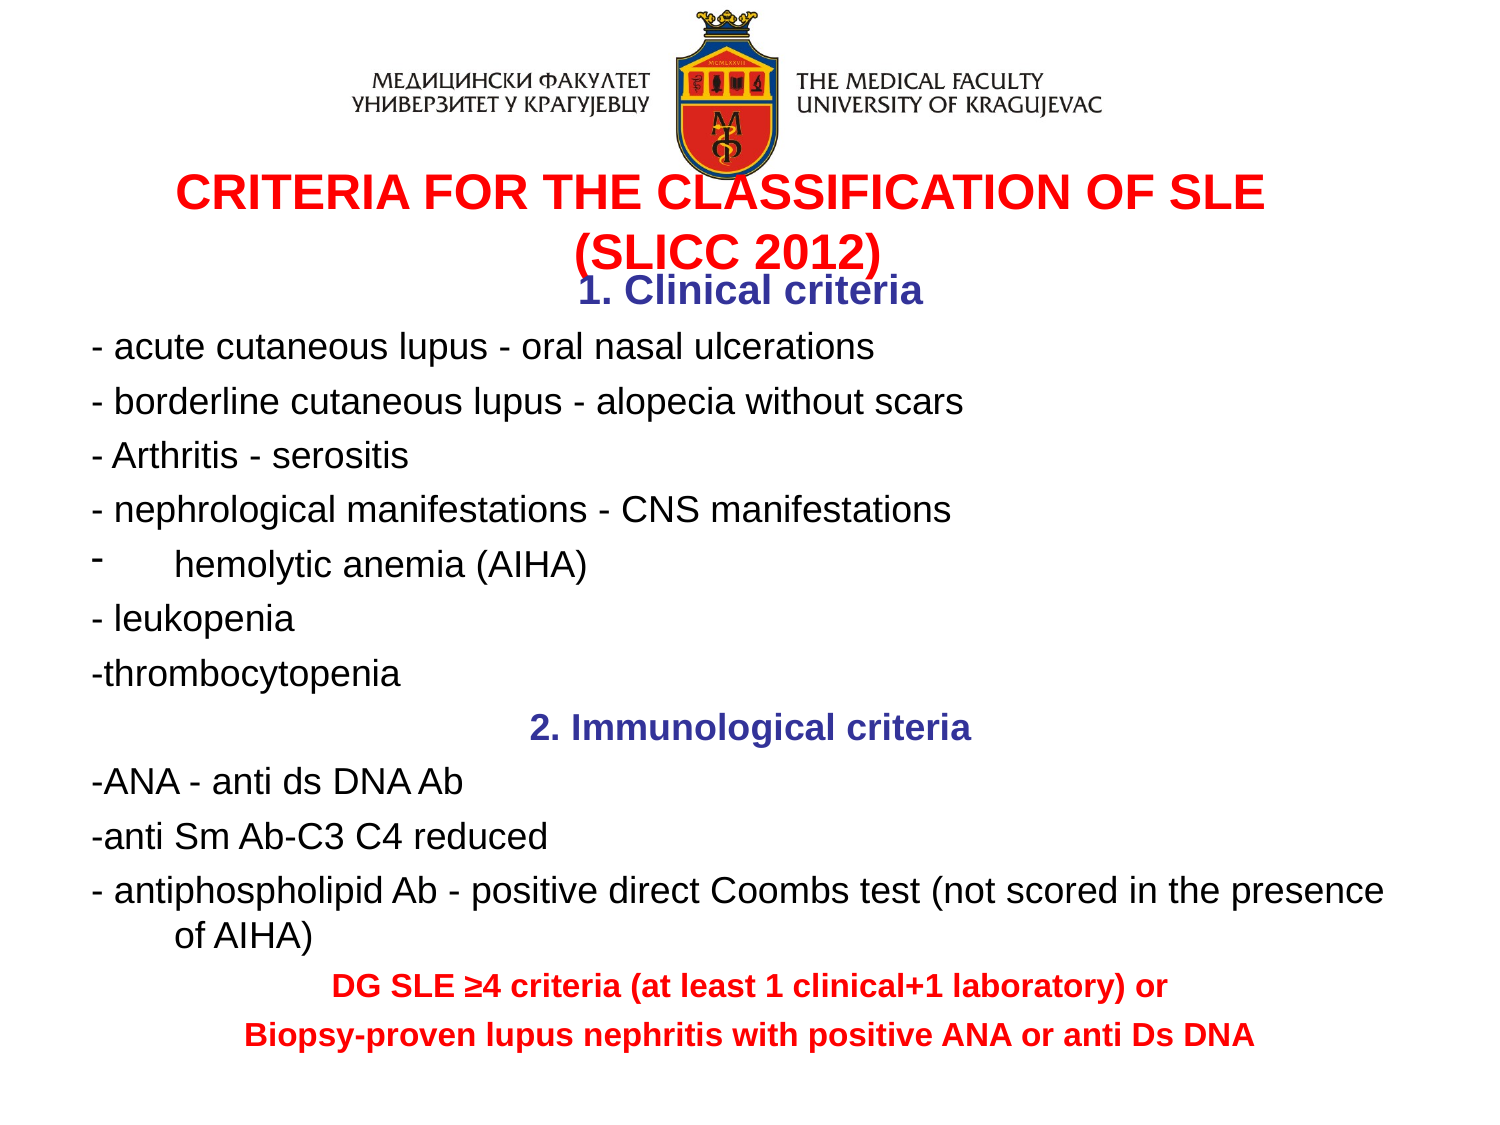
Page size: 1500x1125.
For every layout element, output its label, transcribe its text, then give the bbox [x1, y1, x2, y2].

text_box CRITERIA FOR THE CLASSIFICATION OF SLE (SLICC 2012) [53, 220, 1403, 279]
text_box 1. Clinical criteria - acute cutaneous lupus - oral nasal ulcerations - borderline cutaneous lupus - alopecia without scars - Arthritis - serositis - nephrological manifestations - CNS manifestations hemolytic anemia (AIHA) - leukopenia -thrombocytopenia 2. Immunological criteria -ANA - anti ds DNA Ab -anti Sm Ab-C3 C4 reduced - antiphospholipid Ab - positive direct Coombs test (not scored in the presence of AIHA) DG SLE ≥4 criteria (at least 1 clinical+1 laboratory) or Biopsy-proven lupus nephritis with positive ANA or anti Ds DNA [74, 255, 1425, 1118]
picture [328, 0, 1125, 191]
